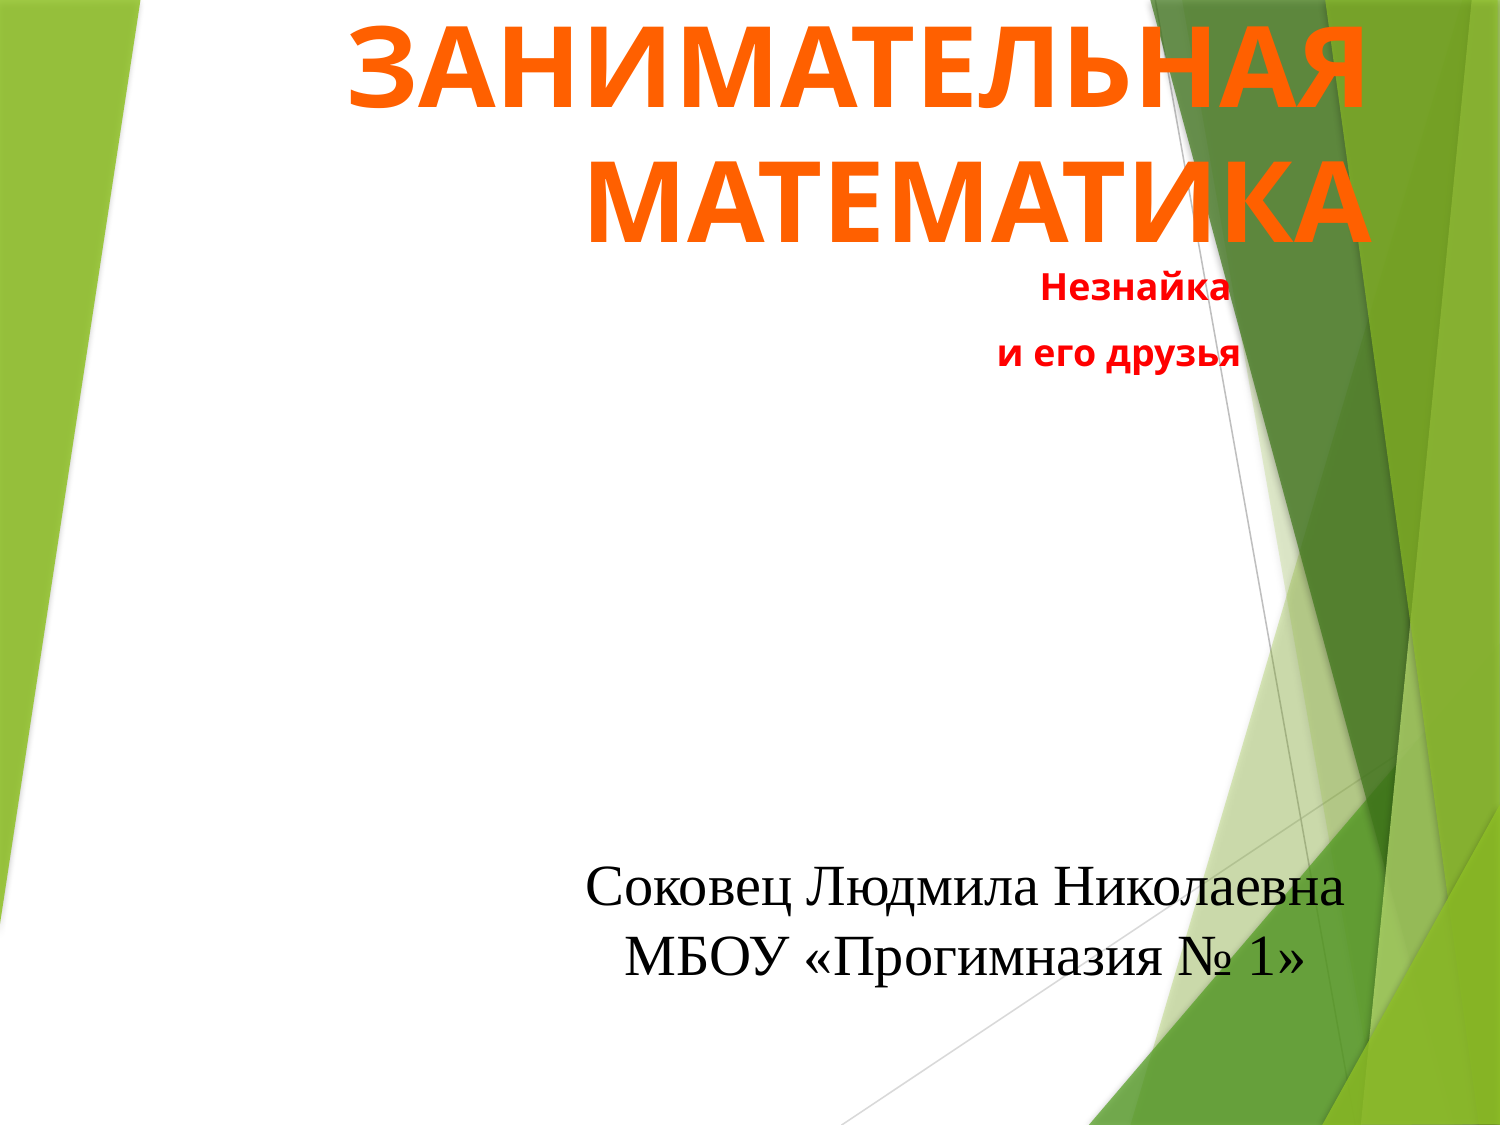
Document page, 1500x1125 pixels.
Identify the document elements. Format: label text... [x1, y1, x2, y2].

text_box Соковец Людмила Николаевна МБОУ «Прогимназия № 1» [513, 840, 1418, 995]
title Занимательная математика [112, 30, 1388, 273]
subtitle Незнайка и его друзья [206, 255, 1257, 914]
